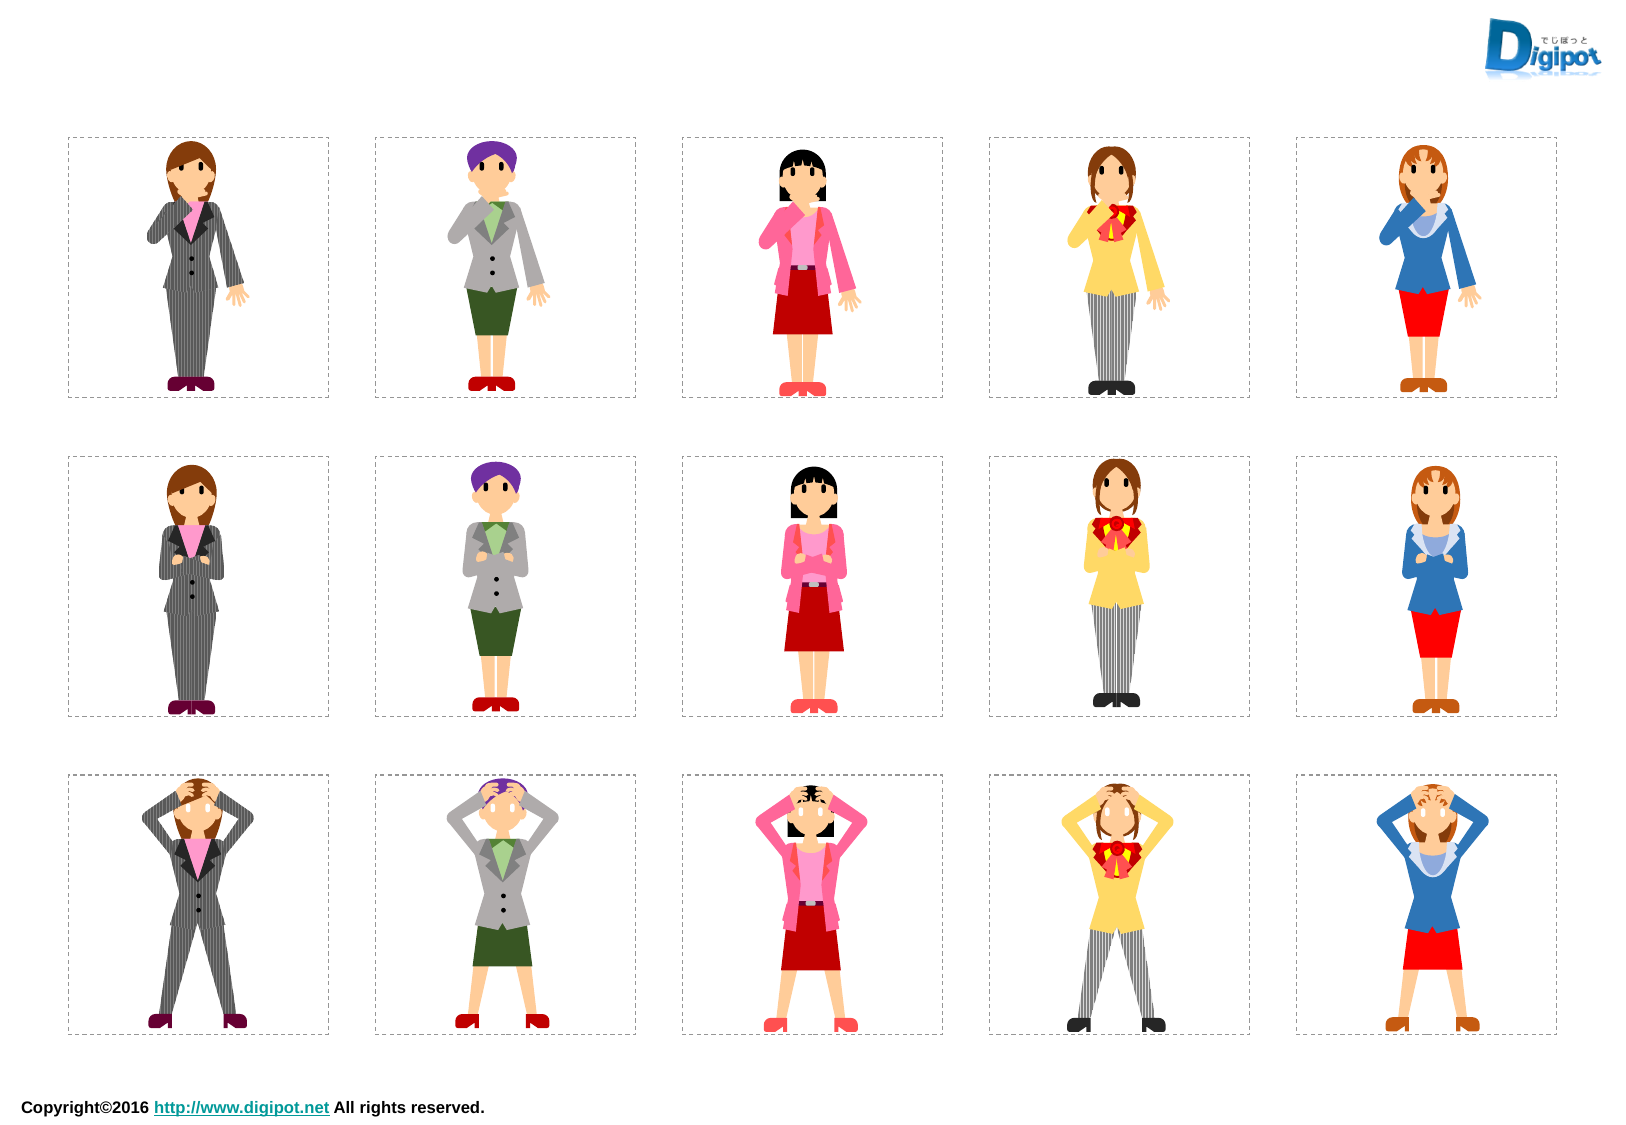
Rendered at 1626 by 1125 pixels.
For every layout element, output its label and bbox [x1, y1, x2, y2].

text_box [759, 785, 864, 1033]
text_box [774, 466, 854, 714]
text_box [452, 140, 550, 391]
text_box [450, 778, 555, 1029]
text_box [1077, 455, 1156, 708]
text_box [1395, 465, 1475, 714]
text_box [151, 140, 249, 391]
text_box [456, 461, 535, 712]
text_box [763, 149, 862, 397]
text_box [1384, 144, 1482, 393]
text_box [1065, 780, 1170, 1033]
text_box [1072, 143, 1170, 395]
picture [1485, 18, 1602, 82]
text_box [1380, 783, 1485, 1032]
text_box [152, 464, 231, 715]
text_box [145, 778, 250, 1029]
